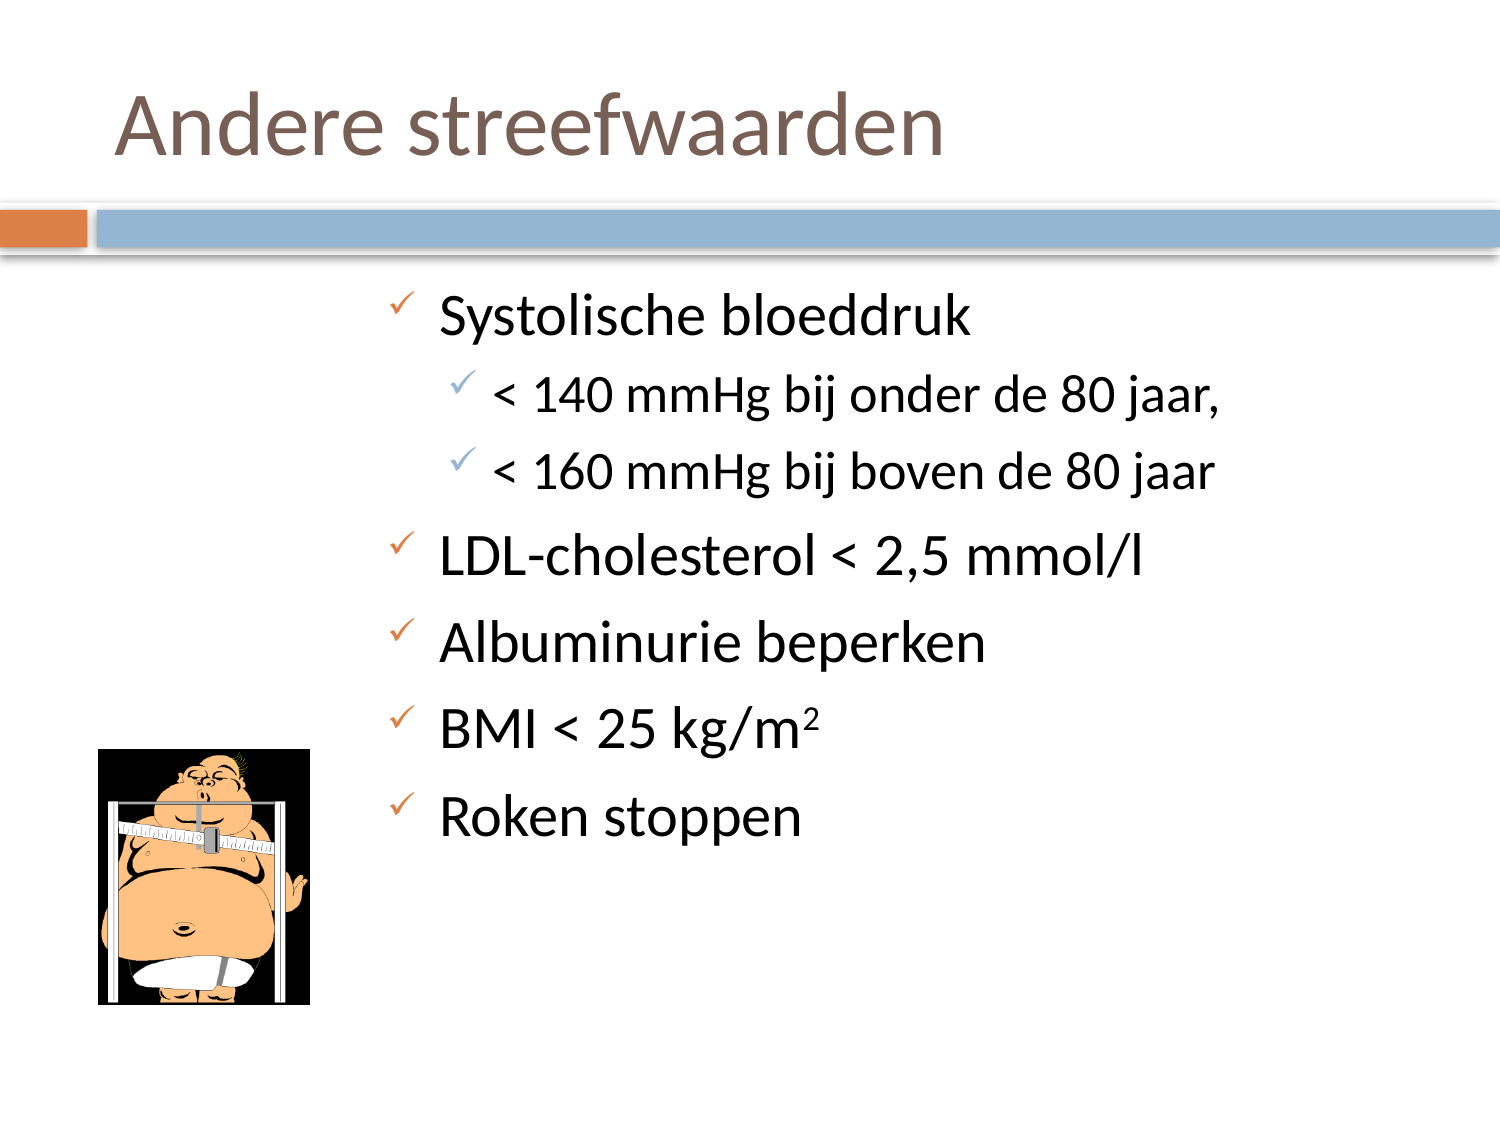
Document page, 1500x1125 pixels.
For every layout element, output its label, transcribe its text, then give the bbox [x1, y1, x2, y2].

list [98, 749, 311, 1006]
title Andere streefwaarden [99, 37, 1438, 201]
list Systolische bloeddruk < 140 mmHg bij onder de 80 jaar, < 160 mmHg bij boven de 80 jaar LDL-cholesterol < 2,5 mmol/l Albuminurie beperken BMI < 25 kg/m2 Roken stoppen [371, 266, 1436, 1018]
